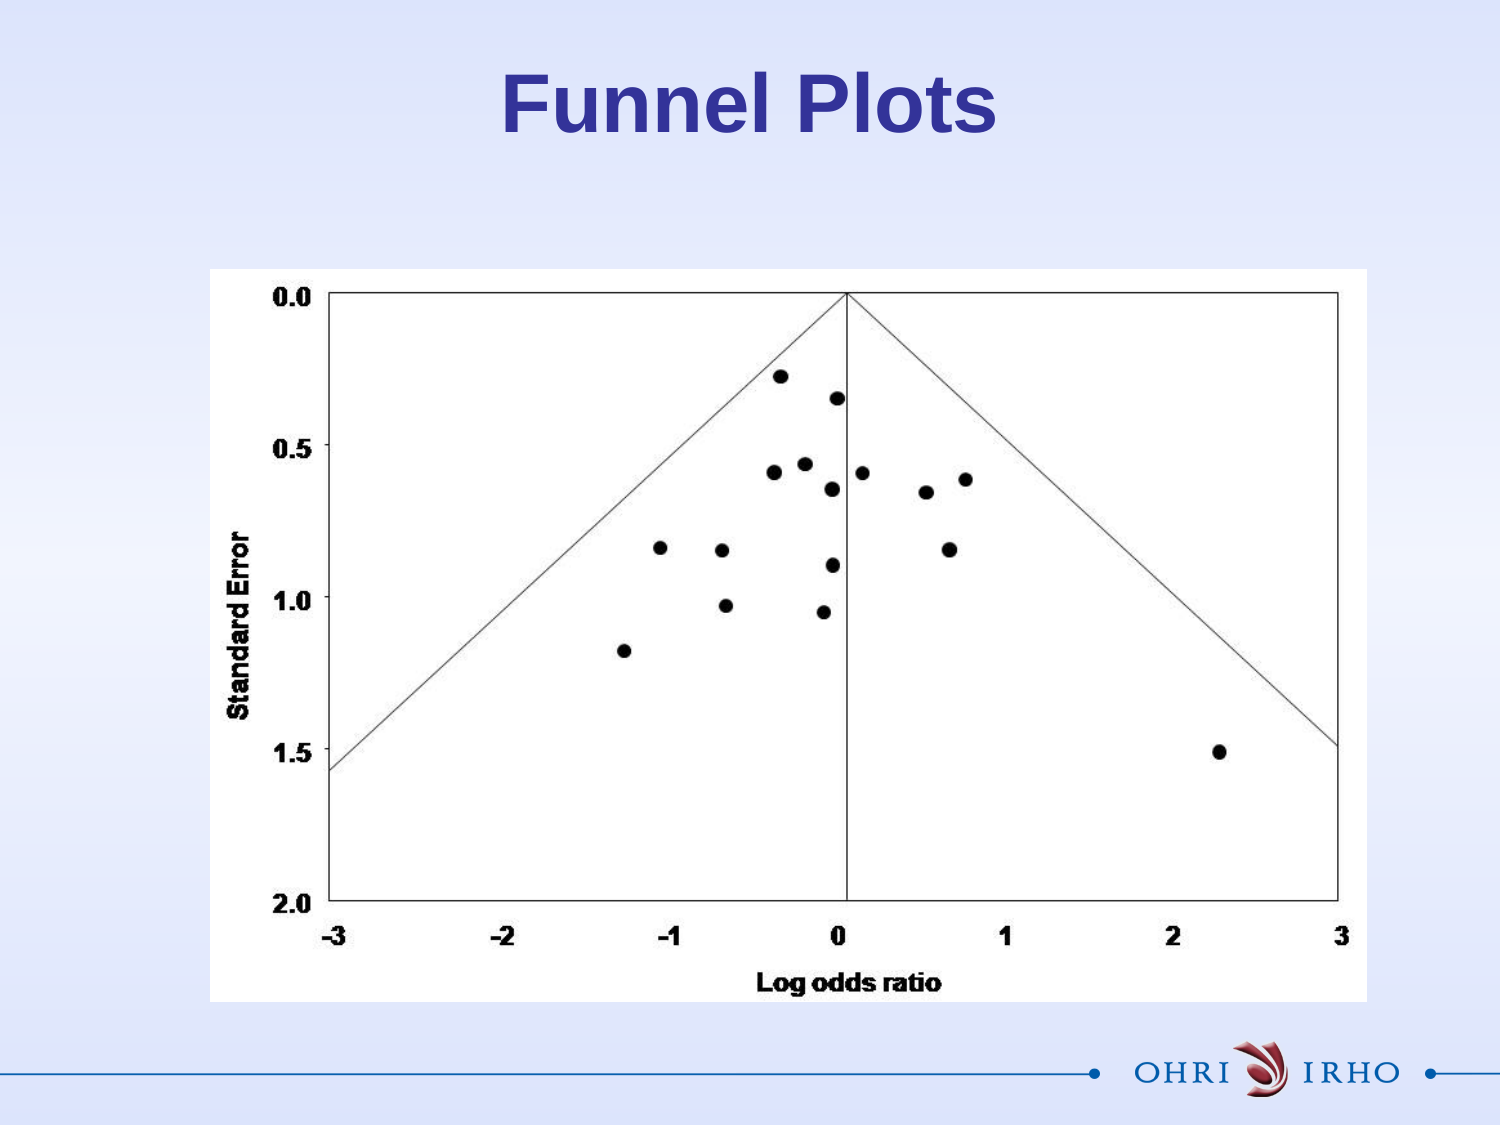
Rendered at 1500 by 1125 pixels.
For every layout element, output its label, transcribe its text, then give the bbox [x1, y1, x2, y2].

title Funnel Plots [75, 45, 1425, 233]
picture [0, 0, 1500, 1125]
